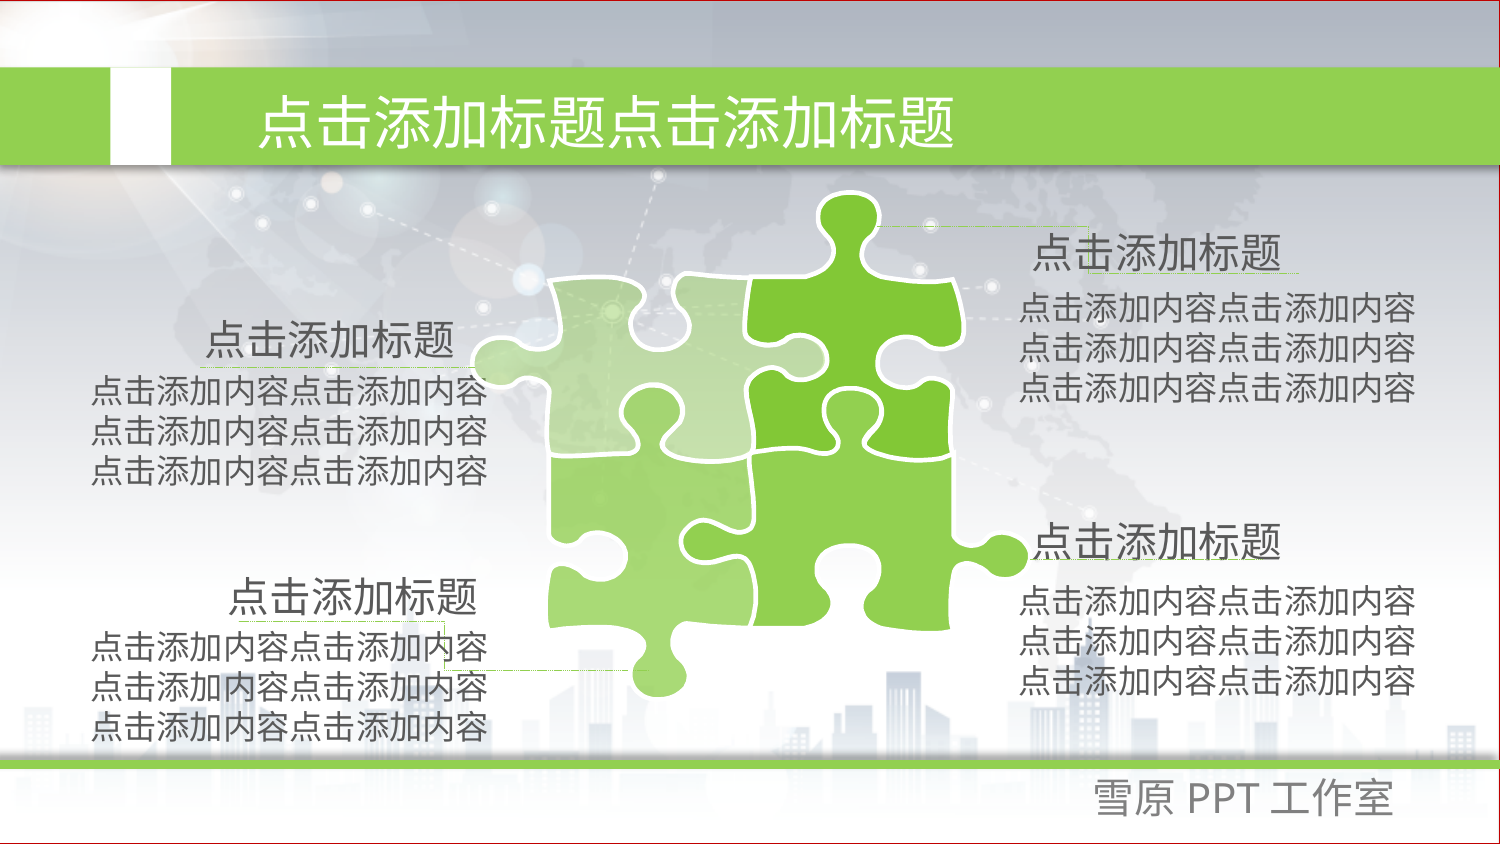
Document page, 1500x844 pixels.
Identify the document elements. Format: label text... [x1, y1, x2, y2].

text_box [471, 191, 1031, 699]
text_box 点击添加标题 [189, 306, 466, 362]
text_box 点击添加标题 [1035, 508, 1298, 573]
text_box 点击添加内容点击添加内容 点击添加内容点击添加内容 点击添加内容点击添加内容 [75, 619, 505, 754]
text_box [238, 621, 466, 671]
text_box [876, 226, 1299, 274]
text_box 点击添加内容点击添加内容 点击添加内容点击添加内容 点击添加内容点击添加内容 [75, 362, 466, 498]
picture [0, 165, 1499, 760]
text_box 点击添加标题点击添加标题 [242, 79, 971, 164]
text_box 点击添加标题 [213, 563, 466, 619]
text_box 点击添加内容点击添加内容 点击添加内容点击添加内容 点击添加内容点击添加内容 [1035, 280, 1433, 415]
text_box 点击添加内容点击添加内容 点击添加内容点击添加内容 点击添加内容点击添加内容 [1027, 573, 1433, 708]
picture [0, 769, 1499, 843]
text_box 点击添加标题 [1035, 219, 1298, 226]
picture [0, 1, 1499, 67]
